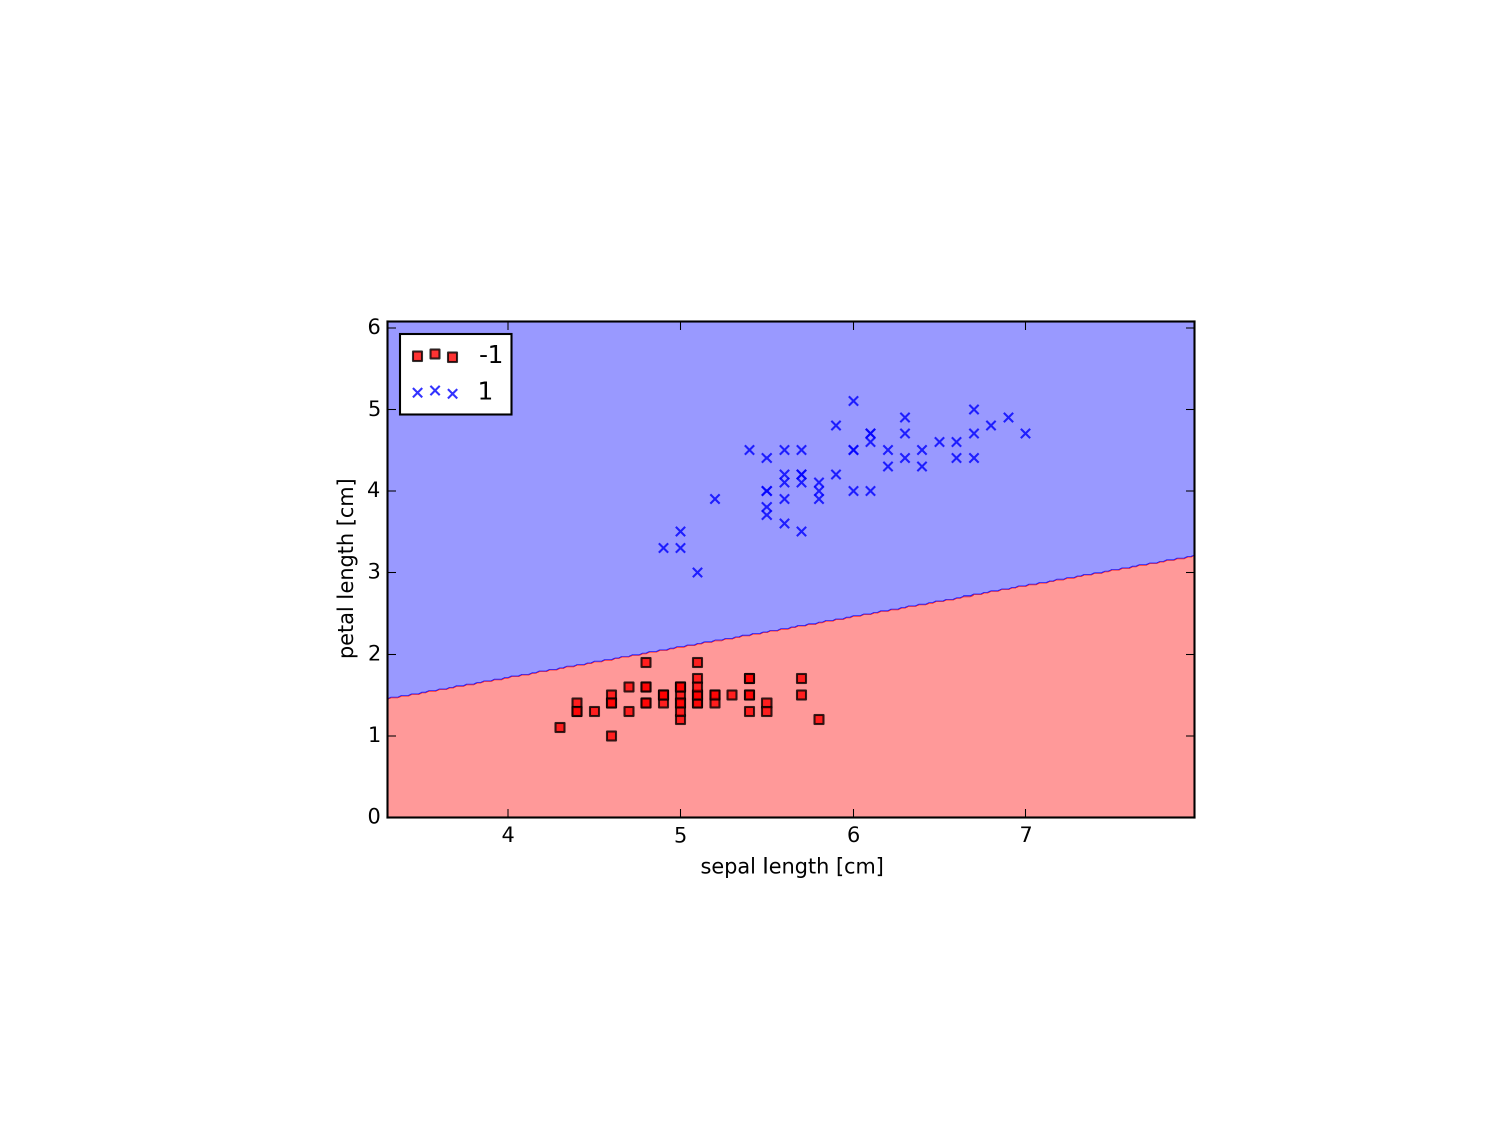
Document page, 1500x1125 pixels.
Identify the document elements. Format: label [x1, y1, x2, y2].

picture [316, 295, 1217, 897]
